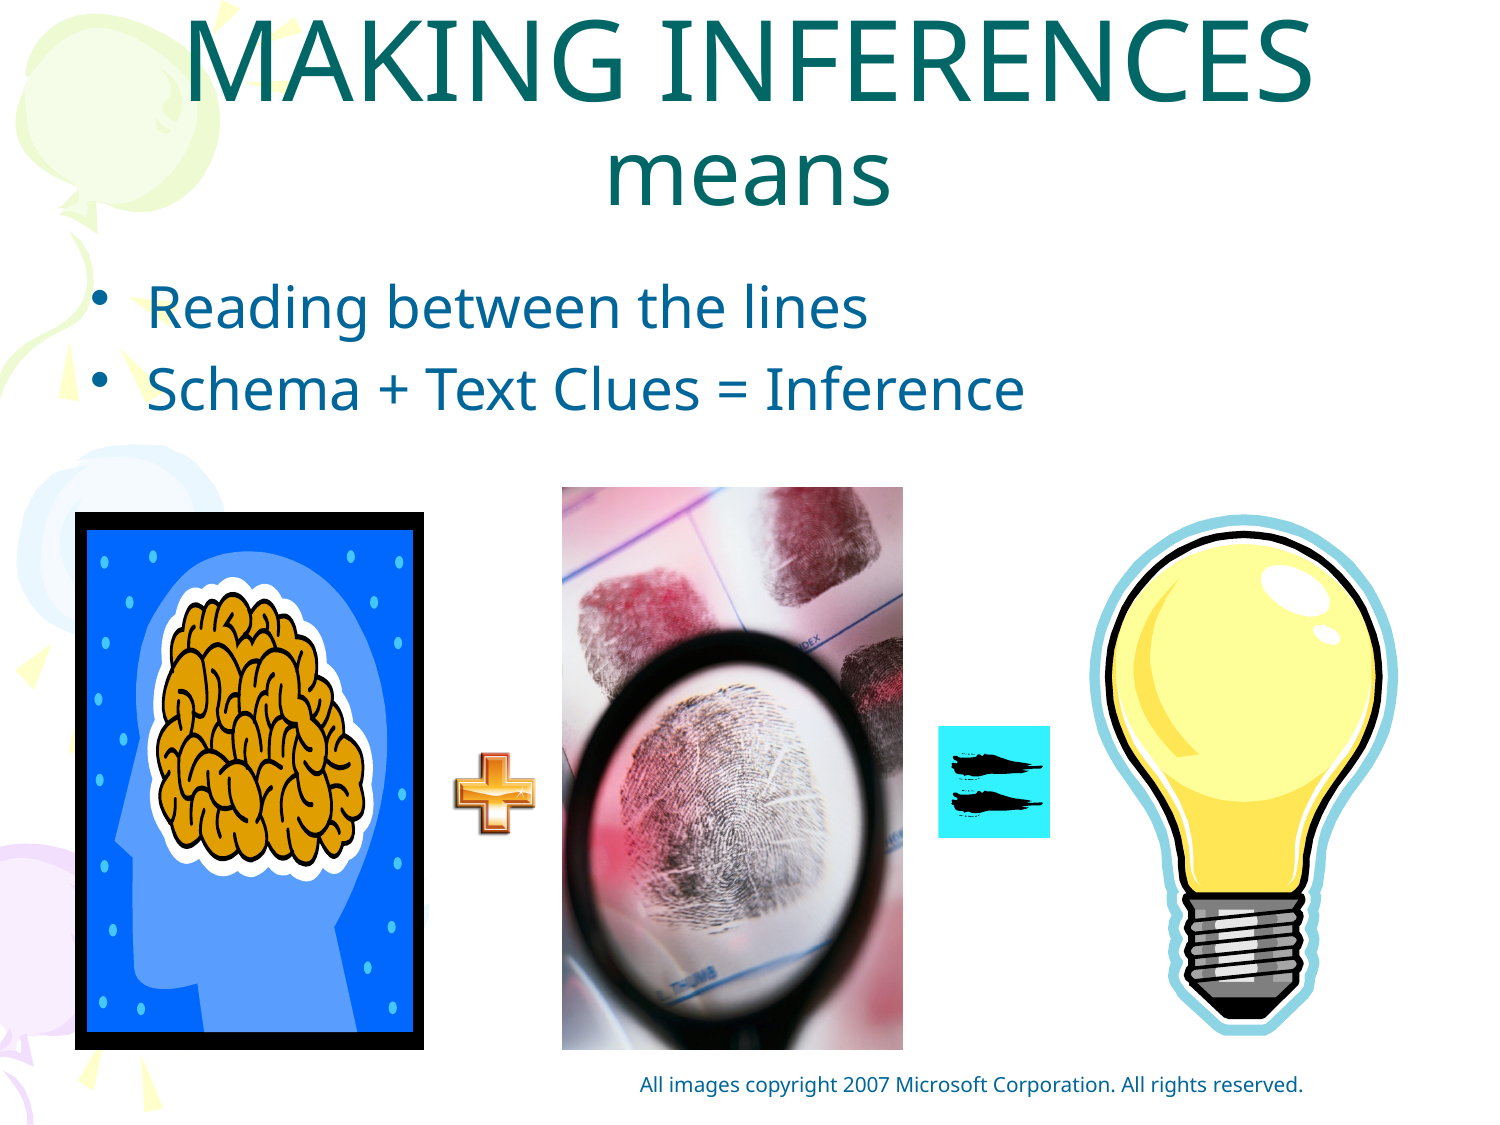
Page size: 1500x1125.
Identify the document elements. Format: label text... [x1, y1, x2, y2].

text_box All images copyright 2007 Microsoft Corporation. All rights reserved. [624, 1064, 1500, 1105]
picture [937, 725, 1051, 838]
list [74, 512, 425, 1051]
picture [1087, 512, 1401, 1038]
list Reading between the lines Schema + Text Clues = Inference [74, 262, 1463, 994]
picture [449, 749, 538, 838]
title MAKING INFERENCES means [72, 16, 1426, 233]
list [562, 487, 903, 1051]
